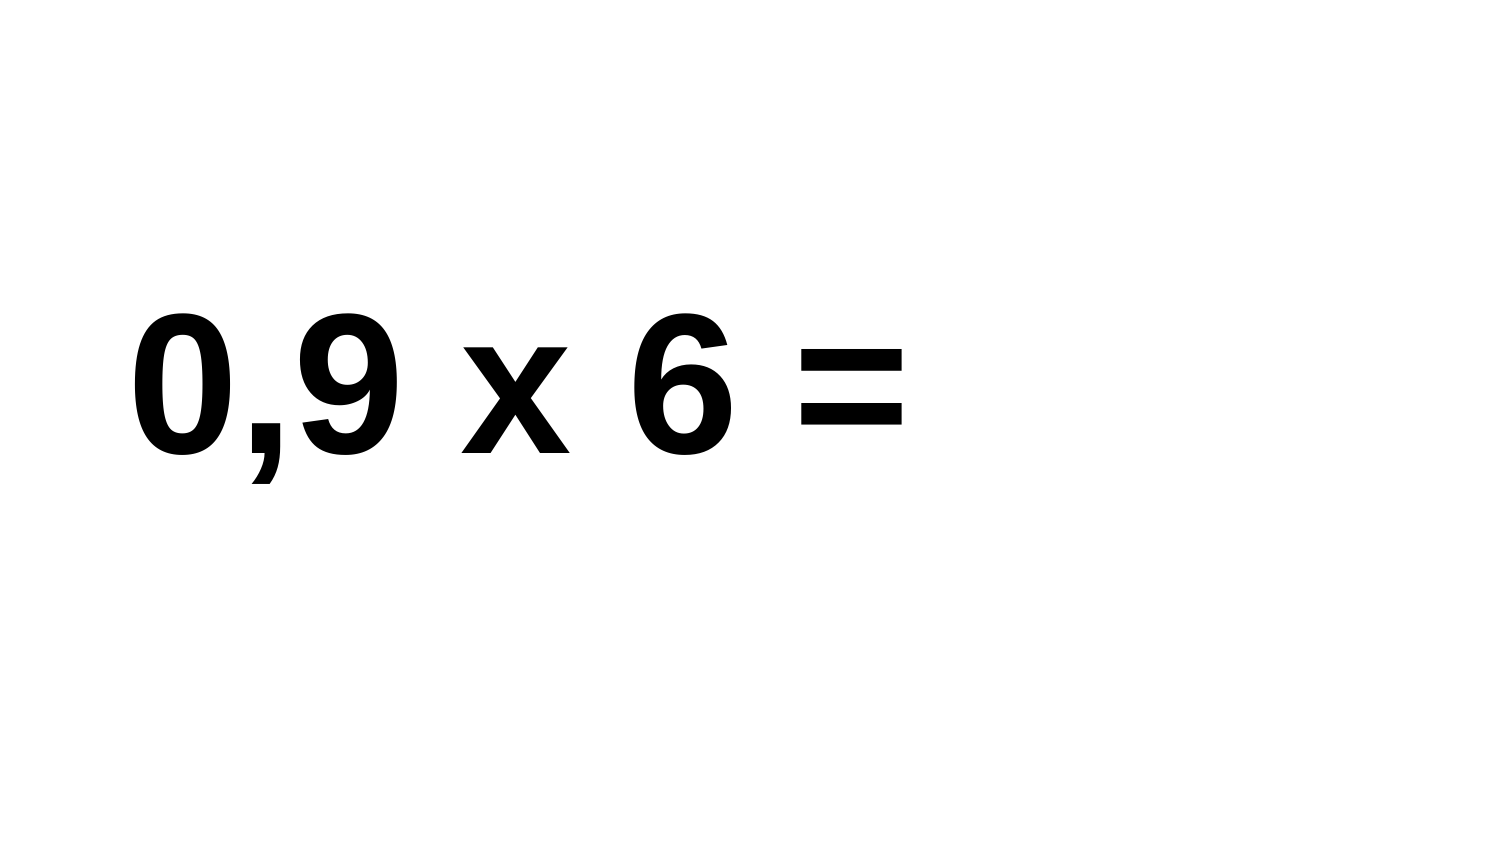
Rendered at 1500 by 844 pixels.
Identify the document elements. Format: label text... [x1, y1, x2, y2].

text_box 0,9 x 6 = [112, 318, 1388, 509]
